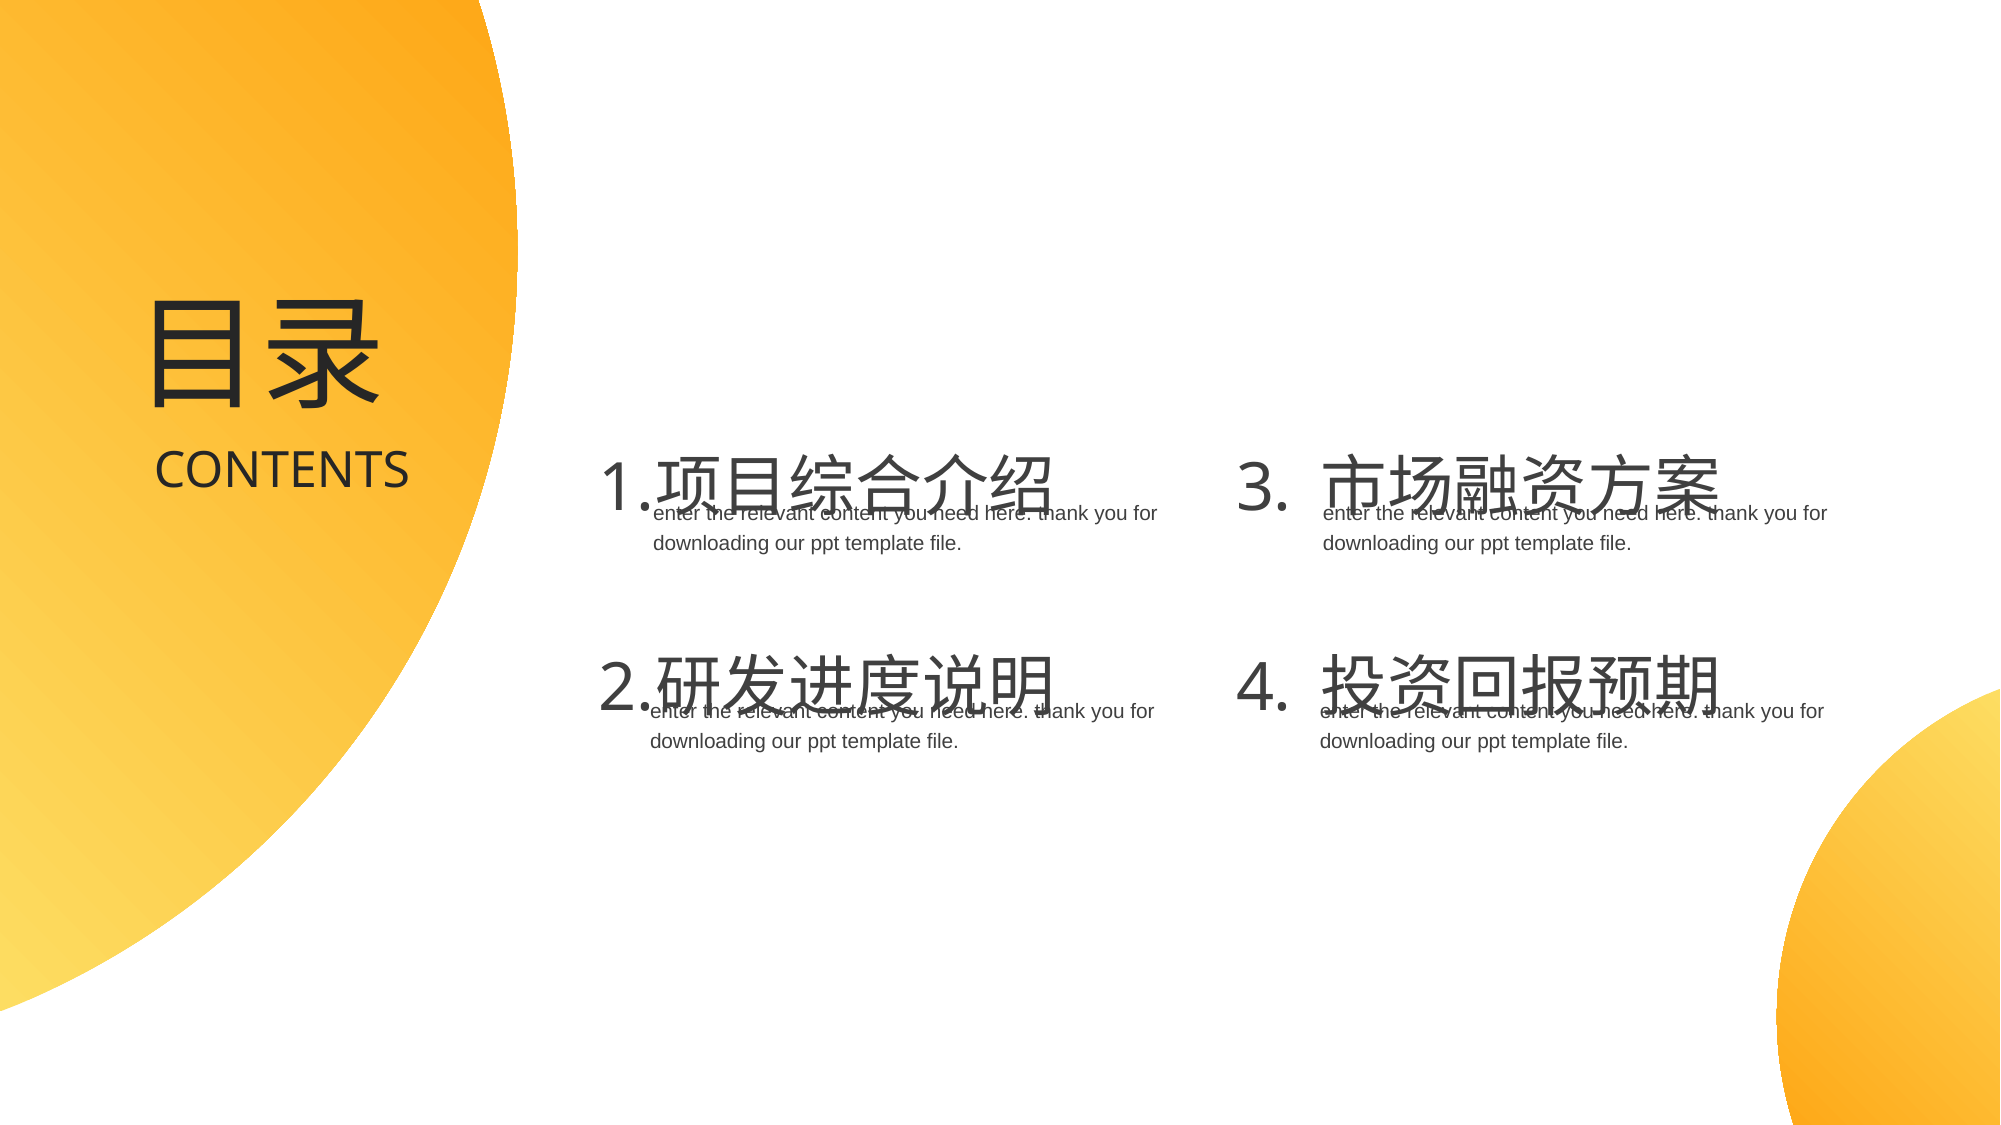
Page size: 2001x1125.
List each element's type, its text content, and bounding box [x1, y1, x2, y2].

text_box 市场融资方案 投资回报预期 [1221, 316, 1736, 732]
text_box CONTENTS [139, 430, 426, 506]
text_box [1775, 687, 2000, 1125]
text_box enter the relevant content you need here. thank you for downloading our ppt template file. [1308, 487, 1886, 562]
text_box enter the relevant content you need here. thank you for downloading our ppt template file. [635, 684, 1213, 760]
text_box 项目综合介绍 研发进度说明 [584, 316, 1071, 732]
text_box enter the relevant content you need here. thank you for downloading our ppt template file. [638, 487, 1216, 562]
text_box 目录 [120, 266, 450, 431]
text_box [0, 0, 519, 1013]
text_box enter the relevant content you need here. thank you for downloading our ppt template file. [1305, 684, 1883, 760]
